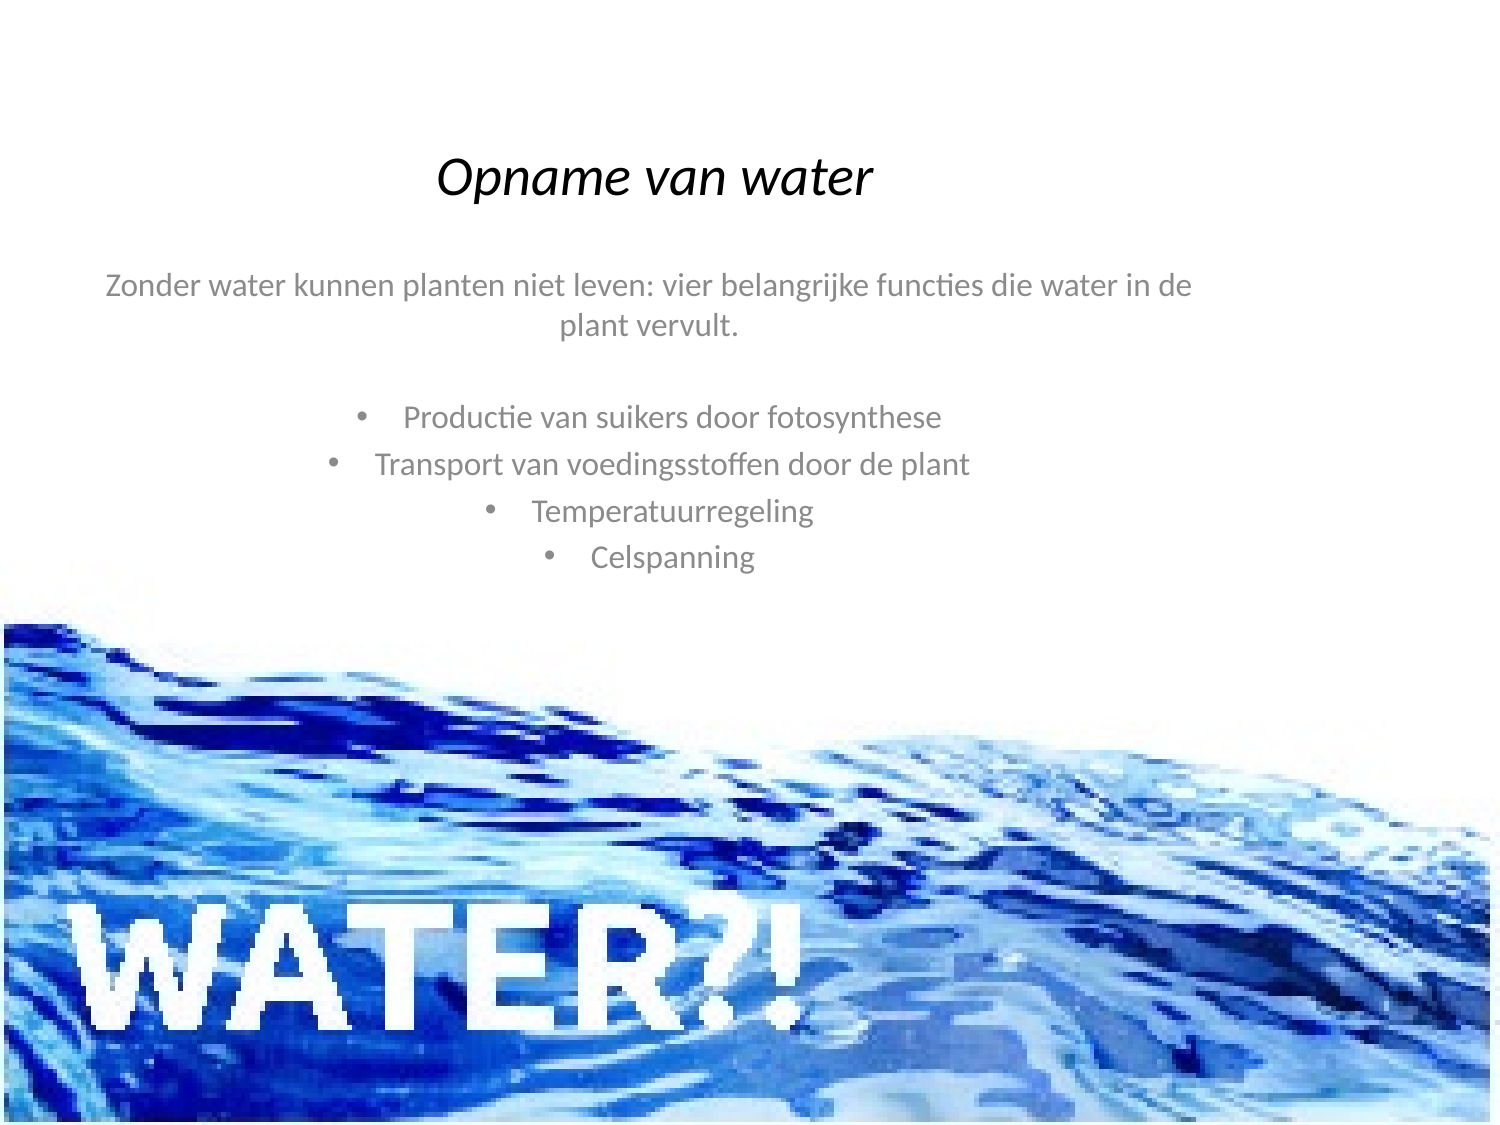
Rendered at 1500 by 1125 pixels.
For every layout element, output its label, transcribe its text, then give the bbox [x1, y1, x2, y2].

subtitle Zonder water kunnen planten niet leven: vier belangrijke functies die water in de plant vervult. Productie van suikers door fotosynthese Transport van voedingsstoffen door de plant Temperatuurregeling Celspanning [64, 255, 1235, 488]
title Opname van water [112, 101, 1199, 244]
picture [0, 489, 1500, 1125]
